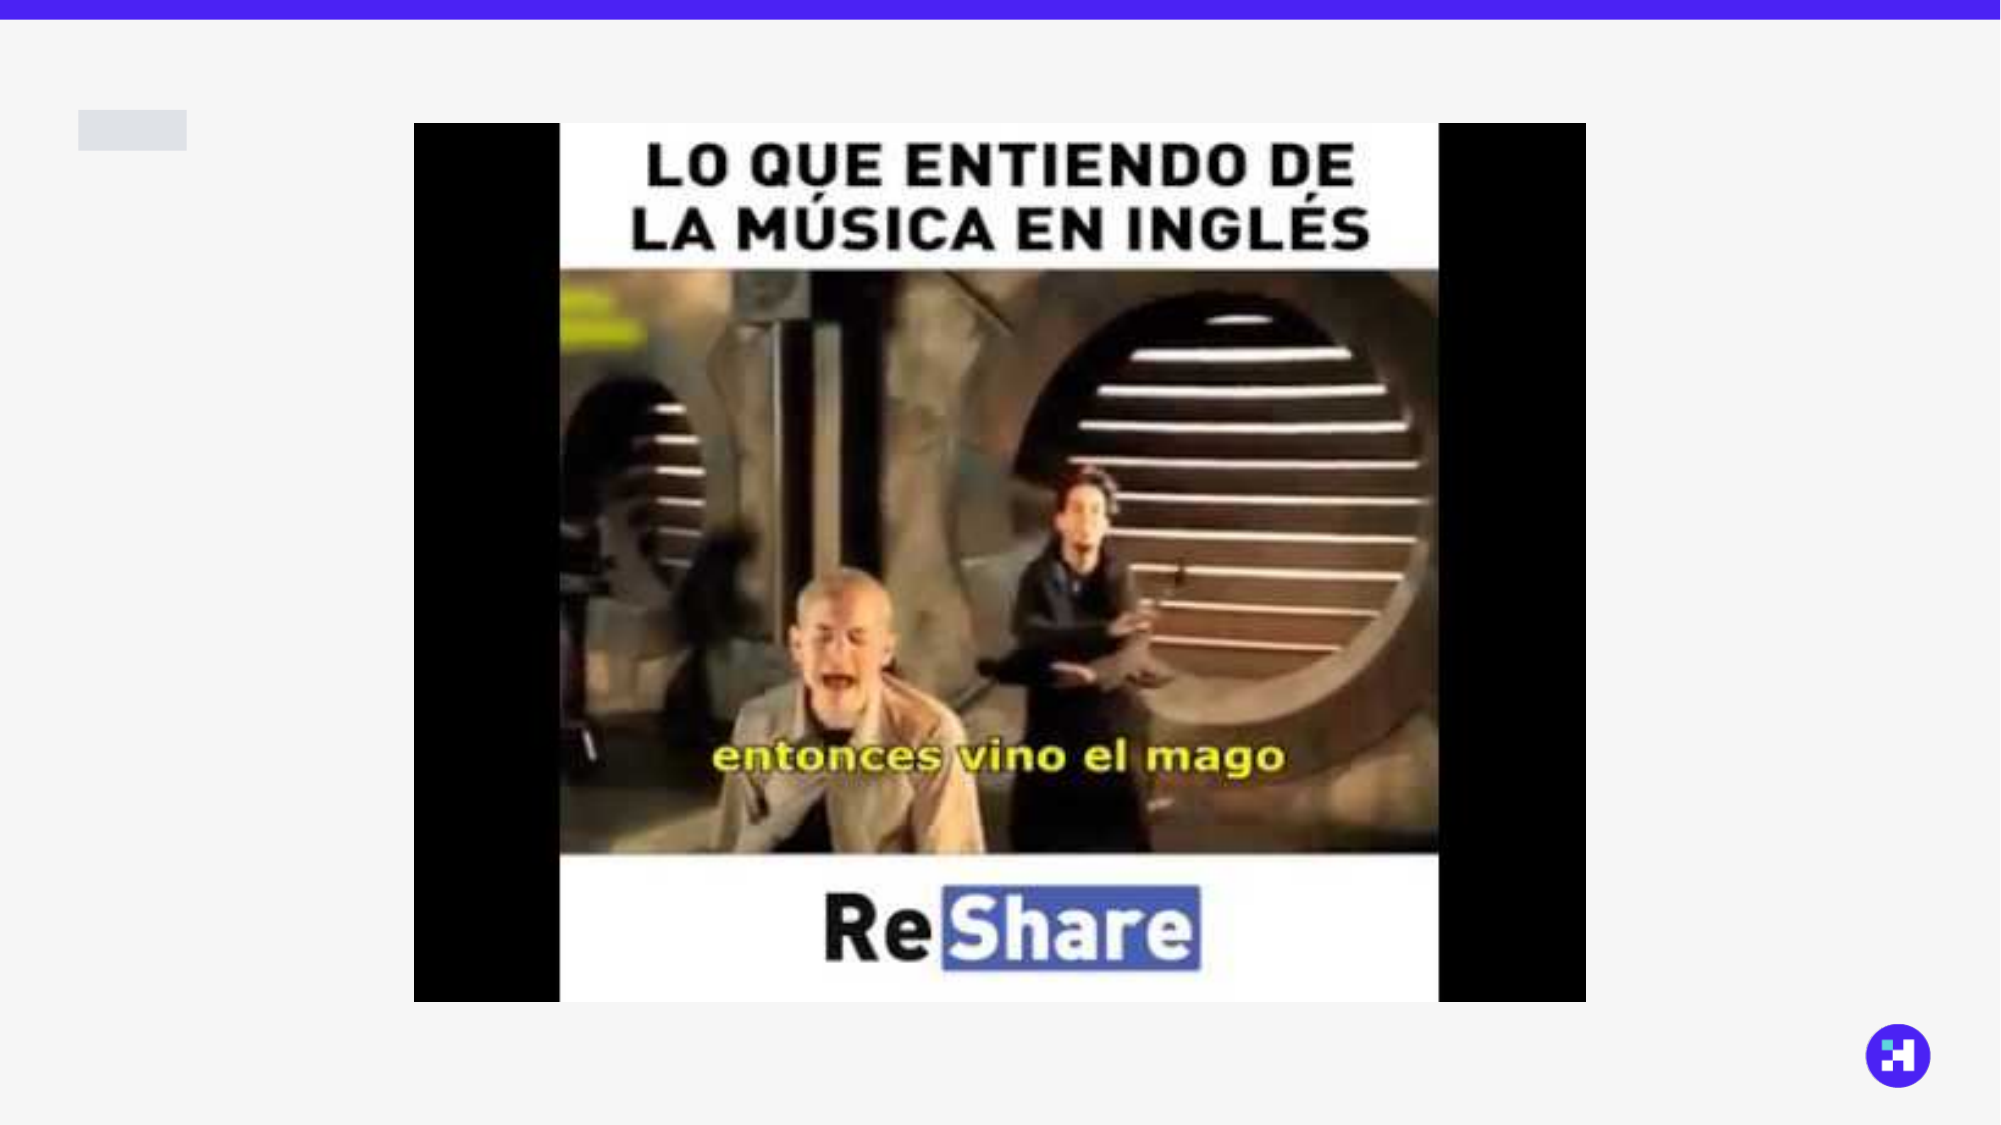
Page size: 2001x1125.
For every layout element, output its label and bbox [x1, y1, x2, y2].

picture [414, 122, 1586, 1002]
picture [1853, 1015, 1940, 1095]
